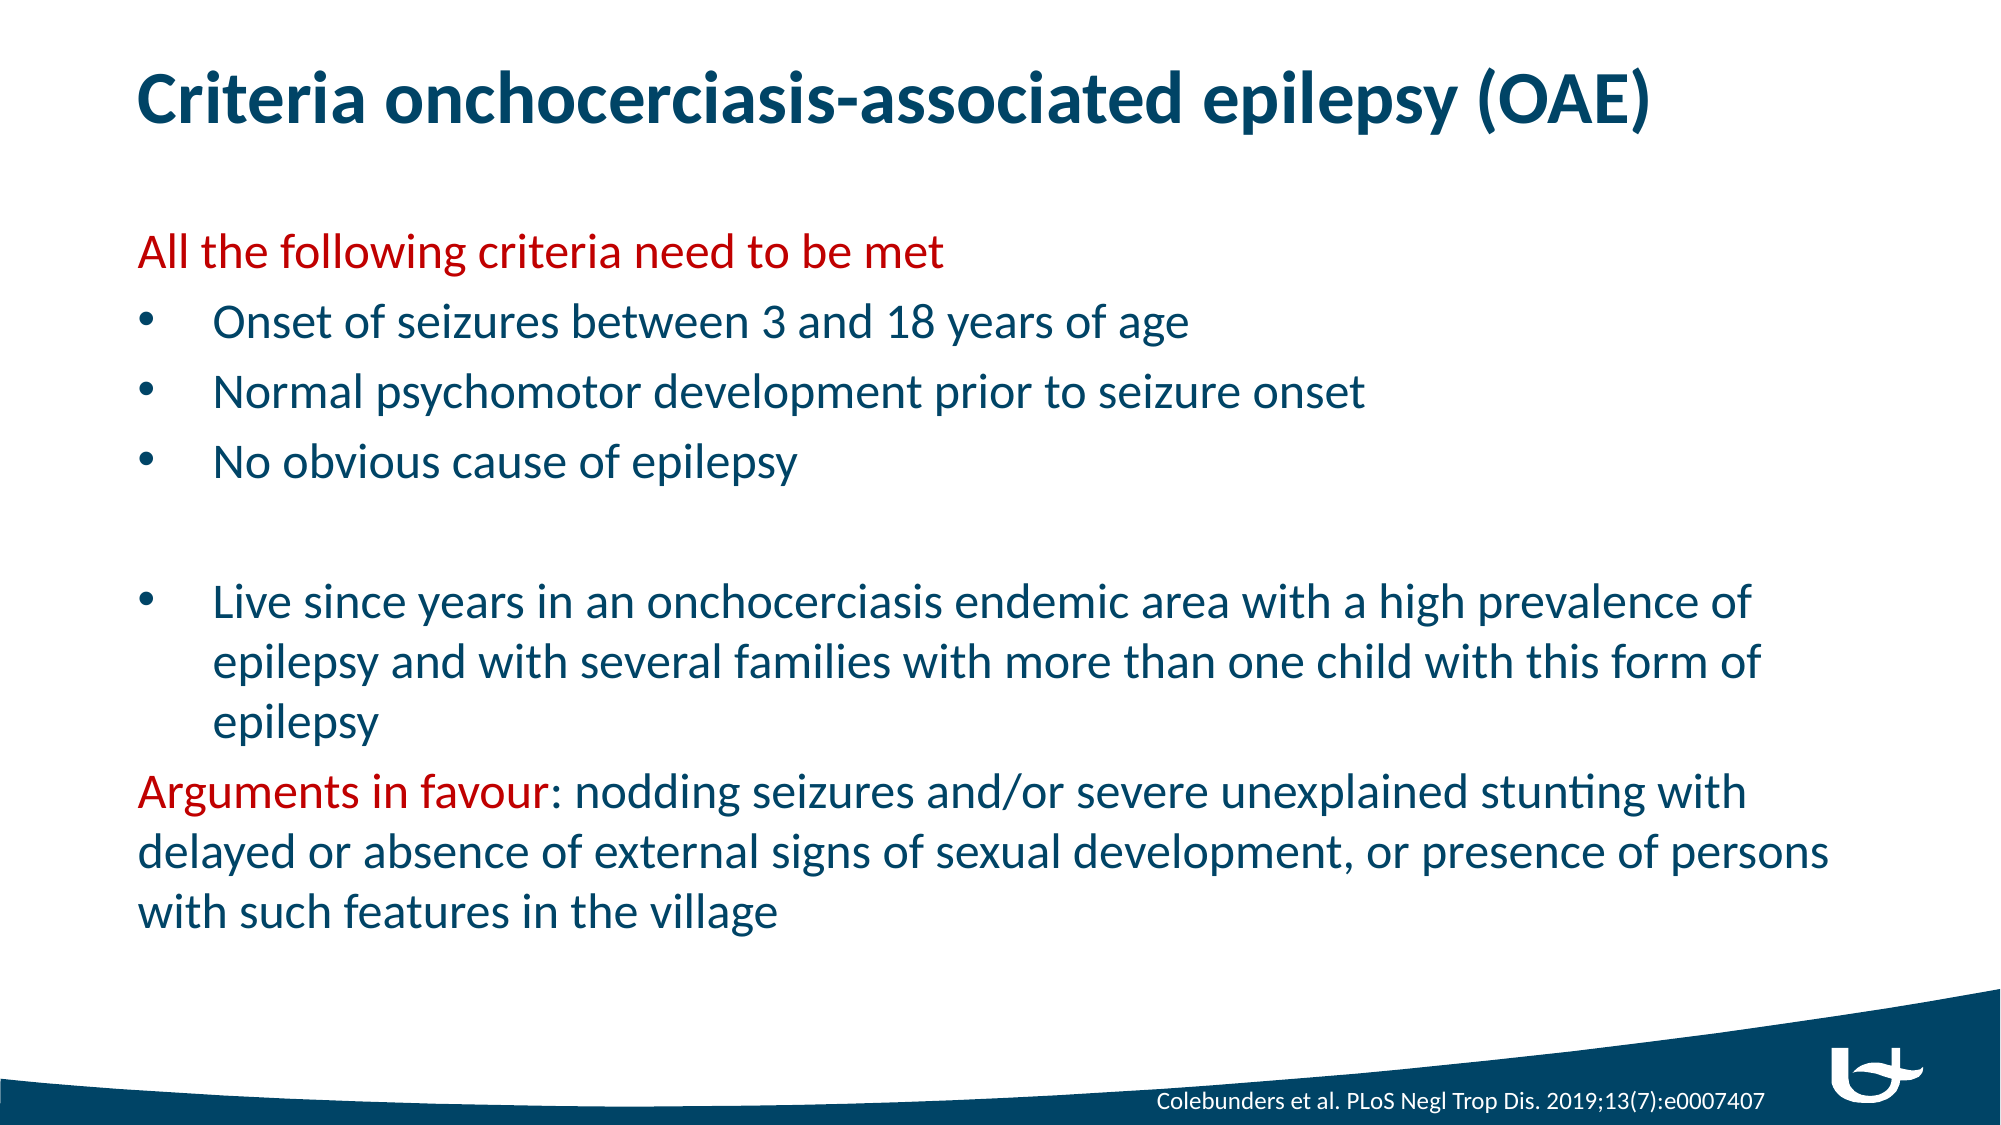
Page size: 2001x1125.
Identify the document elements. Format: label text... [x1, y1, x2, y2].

list Criteria onchocerciasis-associated epilepsy (OAE) All the following criteria need to be met Onset of seizures between 3 and 18 years of age Normal psychomotor development prior to seizure onset No obvious cause of epilepsy Live since years in an onchocerciasis endemic area with a high prevalence of epilepsy and with several families with more than one child with this form of epilepsy Arguments in favour: nodding seizures and/or severe unexplained stunting with delayed or absence of external signs of sexual development, or presence of persons with such features in the village [137, 42, 1839, 1000]
footer Colebunders et al. PLoS Negl Trop Dis. 2019;13(7):e0007407 [1141, 1082, 1804, 1117]
